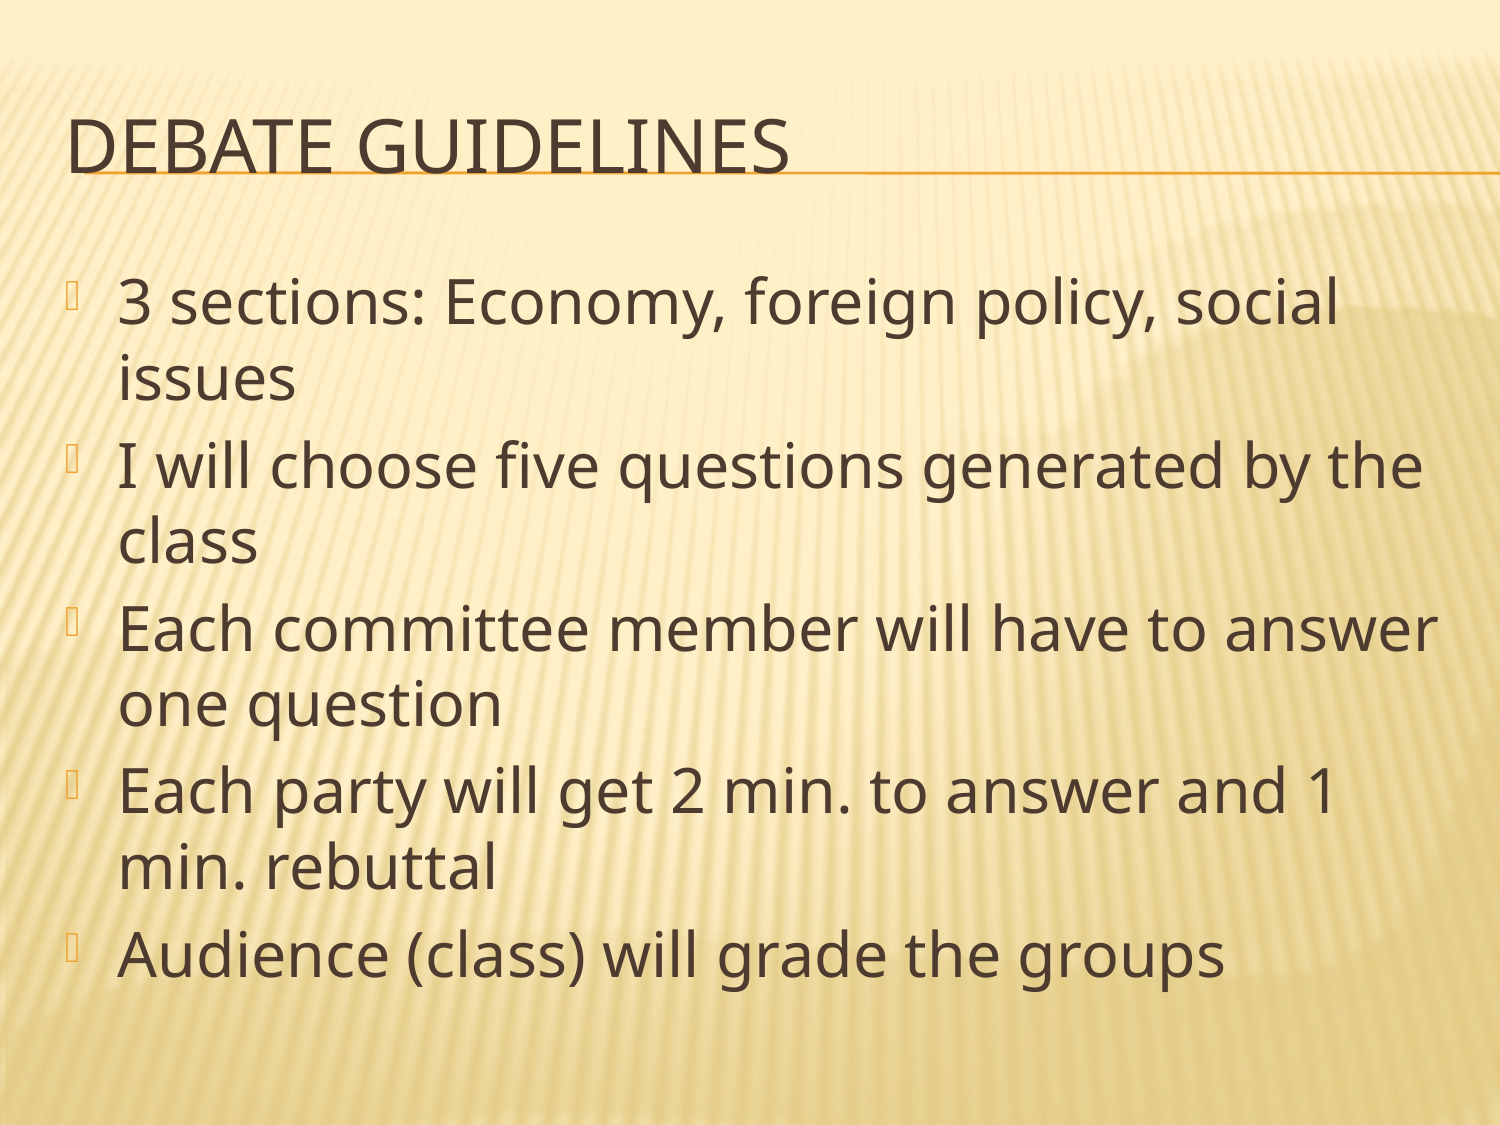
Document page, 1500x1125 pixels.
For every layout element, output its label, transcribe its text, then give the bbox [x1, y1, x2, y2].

list 3 sections: Economy, foreign policy, social issues I will choose five questions generated by the class Each committee member will have to answer one question Each party will get 2 min. to answer and 1 min. rebuttal Audience (class) will grade the groups [50, 254, 1475, 998]
title Debate guidelines [50, 75, 1475, 213]
